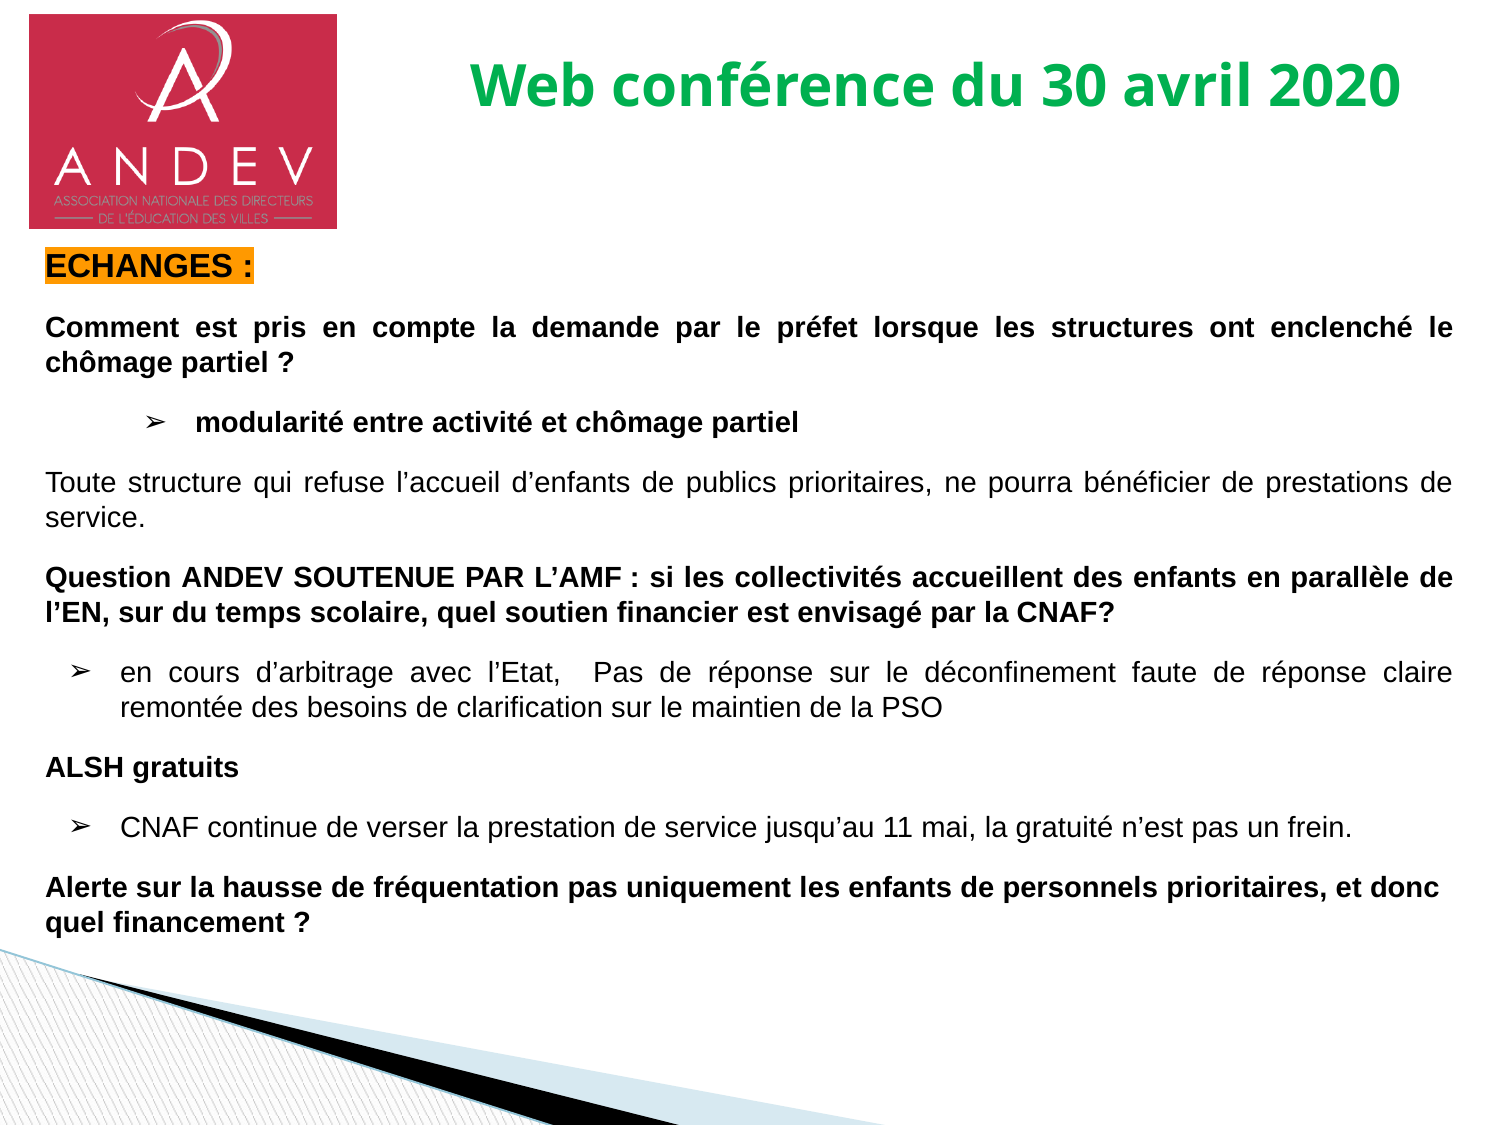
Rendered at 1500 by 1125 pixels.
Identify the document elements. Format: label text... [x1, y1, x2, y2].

text_box Web conférence du 30 avril 2020 [360, 16, 1482, 149]
picture [29, 13, 337, 229]
text_box ECHANGES : Comment est pris en compte la demande par le préfet lorsque les structures ont enclenché le chômage partiel ? modularité entre activité et chômage partiel Toute structure qui refuse l’accueil d’enfants de publics prioritaires, ne pourra bénéficier de prestations de service. Question ANDEV SOUTENUE PAR L’AMF : si les collectivités accueillent des enfants en parallèle de l’EN, sur du temps scolaire, quel soutien financier est envisagé par la CNAF? en cours d’arbitrage avec l’Etat, Pas de réponse sur le déconfinement faute de réponse claire remontée des besoins de clarification sur le maintien de la PSO ALSH gratuits CNAF continue de verser la prestation de service jusqu’au 11 mai, la gratuité n’est pas un frein. Alerte sur la hausse de fréquentation pas uniquement les enfants de personnels prioritaires, et donc quel financement ? [30, 228, 1470, 994]
